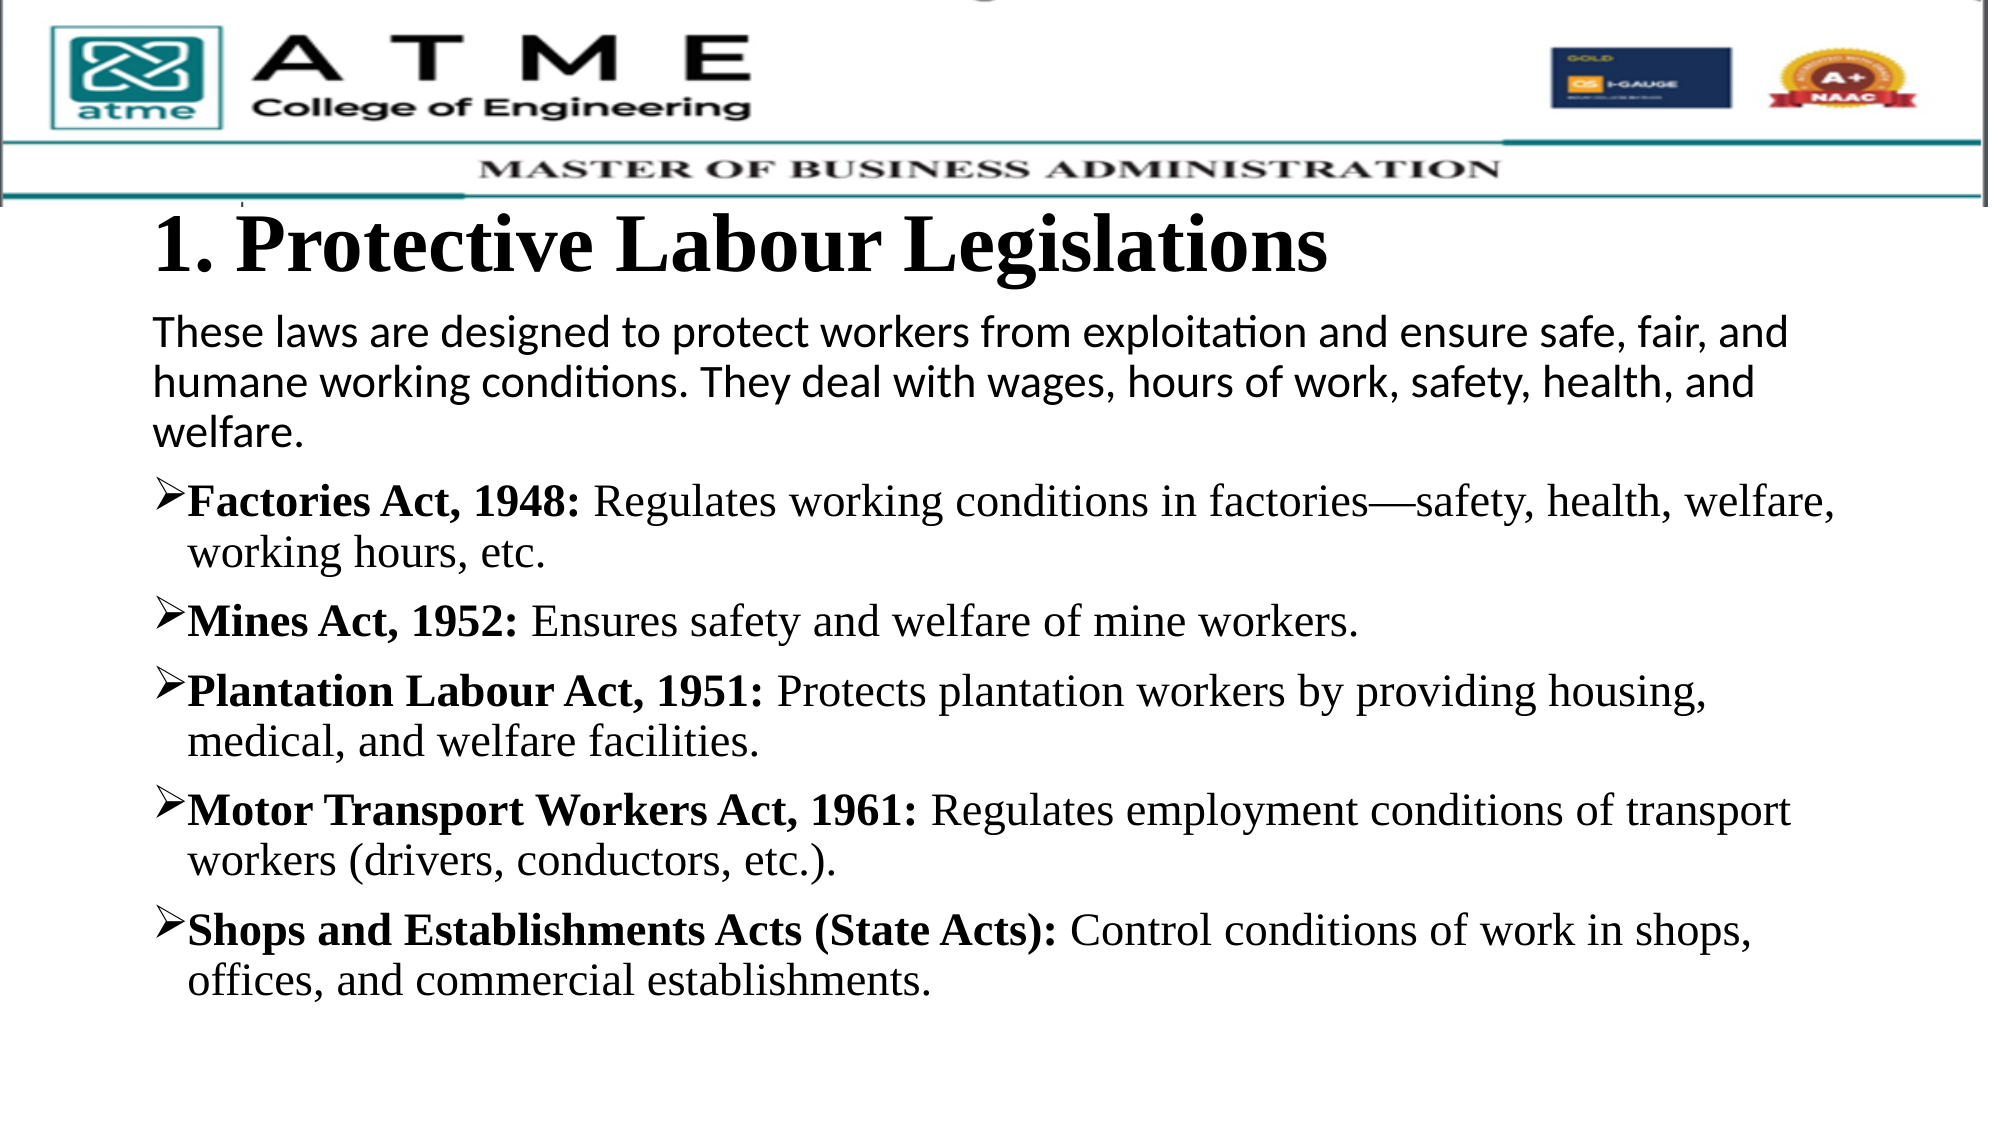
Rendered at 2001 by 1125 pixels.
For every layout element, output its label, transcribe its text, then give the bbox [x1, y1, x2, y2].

picture [0, 0, 1988, 207]
list These laws are designed to protect workers from exploitation and ensure safe, fair, and humane working conditions. They deal with wages, hours of work, safety, health, and welfare. Factories Act, 1948: Regulates working conditions in factories—safety, health, welfare, working hours, etc. Mines Act, 1952: Ensures safety and welfare of mine workers. Plantation Labour Act, 1951: Protects plantation workers by providing housing, medical, and welfare facilities. Motor Transport Workers Act, 1961: Regulates employment conditions of transport workers (drivers, conductors, etc.). Shops and Establishments Acts (State Acts): Control conditions of work in shops, offices, and commercial establishments. [137, 299, 1863, 1014]
title 1. Protective Labour Legislations [137, 135, 1863, 299]
